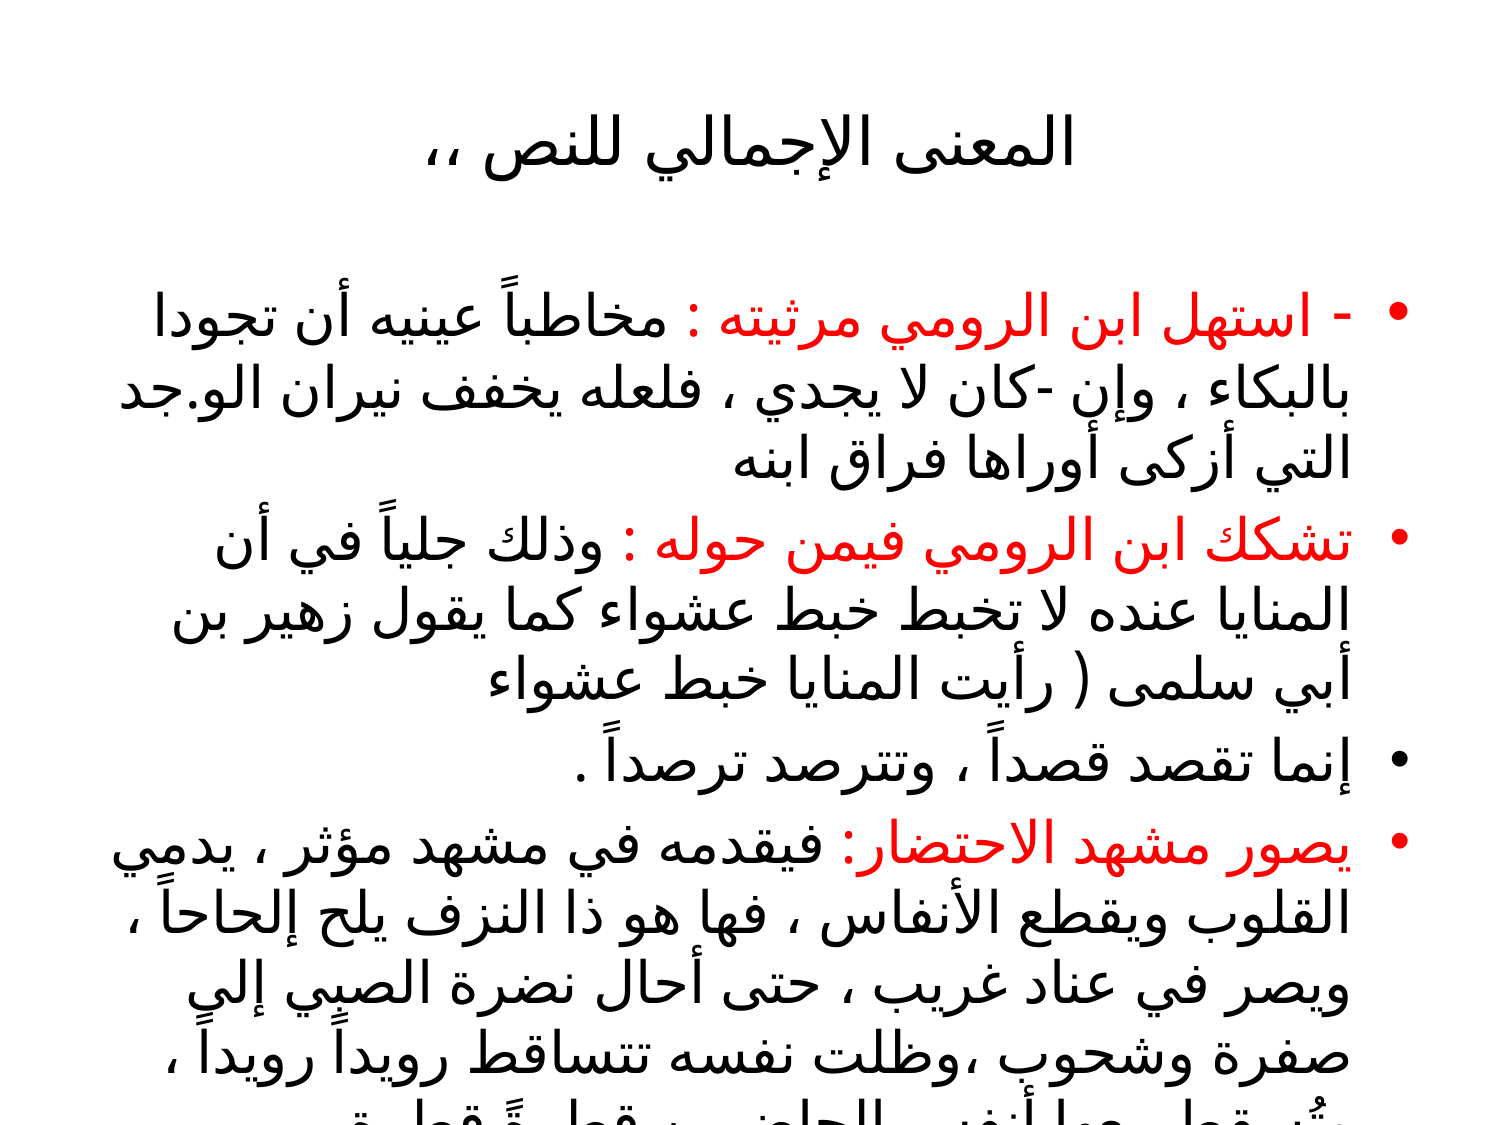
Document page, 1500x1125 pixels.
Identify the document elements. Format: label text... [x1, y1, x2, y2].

list - استهل ابن الرومي مرثيته : مخاطباً عينيه أن تجودا بالبكاء ، وإن -كان لا يجدي ، فلعله يخفف نيران الو.جد التي أزكى أوراها فراق ابنه تشكك ابن الرومي فيمن حوله : وذلك جلياً في أن المنايا عنده لا تخبط خبط عشواء كما يقول زهير بن أبي سلمى ( رأيت المنايا خبط عشواء إنما تقصد قصداً ، وتترصد ترصداً . يصور مشهد الاحتضار: فيقدمه في مشهد مؤثر ، يدمي القلوب ويقطع الأنفاس ، فها هو ذا النزف يلح إلحاحاً ، ويصر في عناد غريب ، حتى أحال نضرة الصبي إلى صفرة وشحوب ،وظلت نفسه تتساقط رويداً رويداً ، وتُسقط معها أنفس الحاضرين قطرةً قطرة ، [75, 262, 1425, 1005]
title المعنى الإجمالي للنص ،، [75, 45, 1425, 233]
